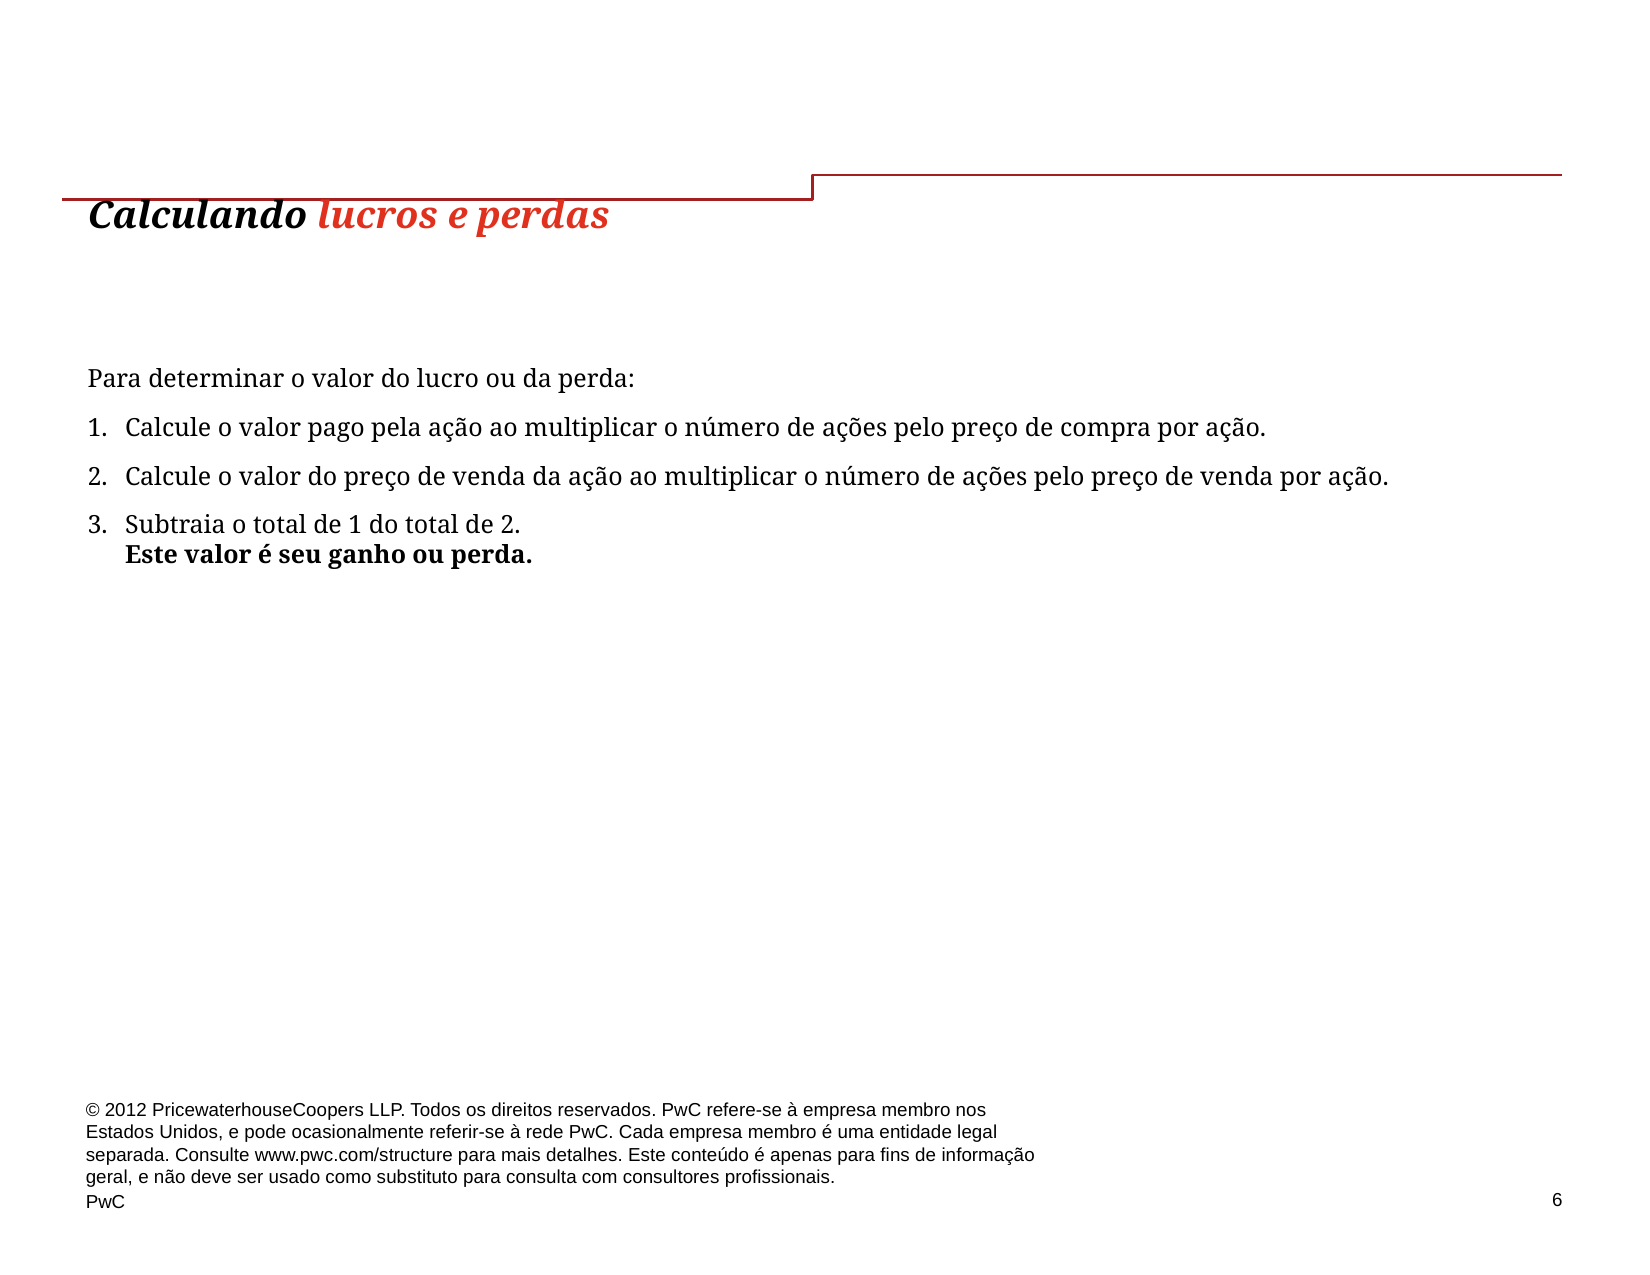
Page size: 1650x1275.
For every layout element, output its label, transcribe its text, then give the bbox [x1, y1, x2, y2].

slide_number 6 [1287, 1187, 1563, 1213]
list Para determinar o valor do lucro ou da perda: Calcule o valor pago pela ação ao multiplicar o número de ações pelo preço de compra por ação. Calcule o valor do preço de venda da ação ao multiplicar o número de ações pelo preço de venda por ação. Subtraia o total de 1 do total de 2. Este valor é seu ganho ou perda. [87, 362, 1563, 571]
footer © 2012 PricewaterhouseCoopers LLP. Todos os direitos reservados. PwC refere-se à empresa membro nos Estados Unidos, e pode ocasionalmente referir-se à rede PwC. Cada empresa membro é uma entidade legal separada. Consulte www.pwc.com/structure para mais detalhes. Este conteúdo é apenas para fins de informação geral, e não deve ser usado como substituto para consulta com consultores profissionais. [85, 1162, 1035, 1188]
title Calculando lucros e perdas [87, 191, 1563, 237]
